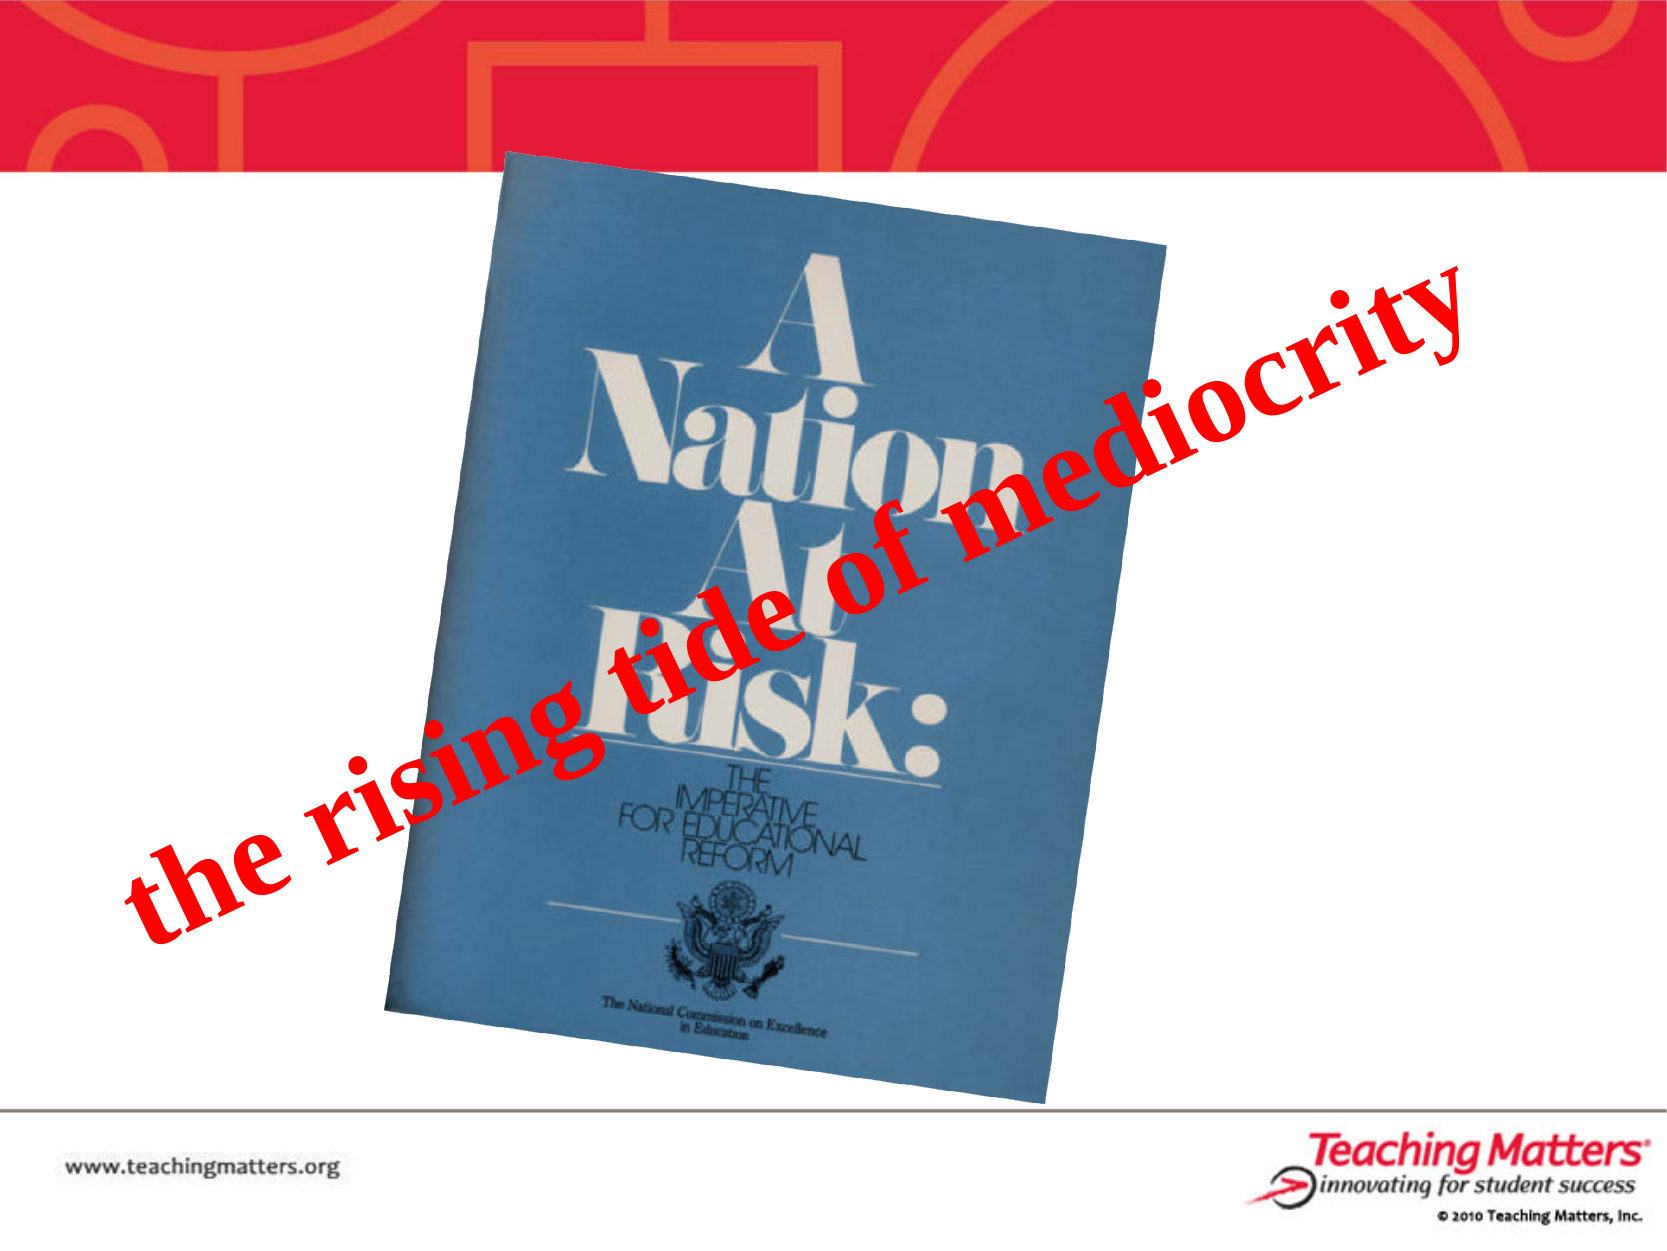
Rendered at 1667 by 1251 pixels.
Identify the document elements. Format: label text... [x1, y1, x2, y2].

text_box the rising tide of mediocrity [74, 667, 435, 990]
picture [0, 0, 1667, 1250]
text_box the rising tide of mediocrity [1114, 174, 1541, 528]
